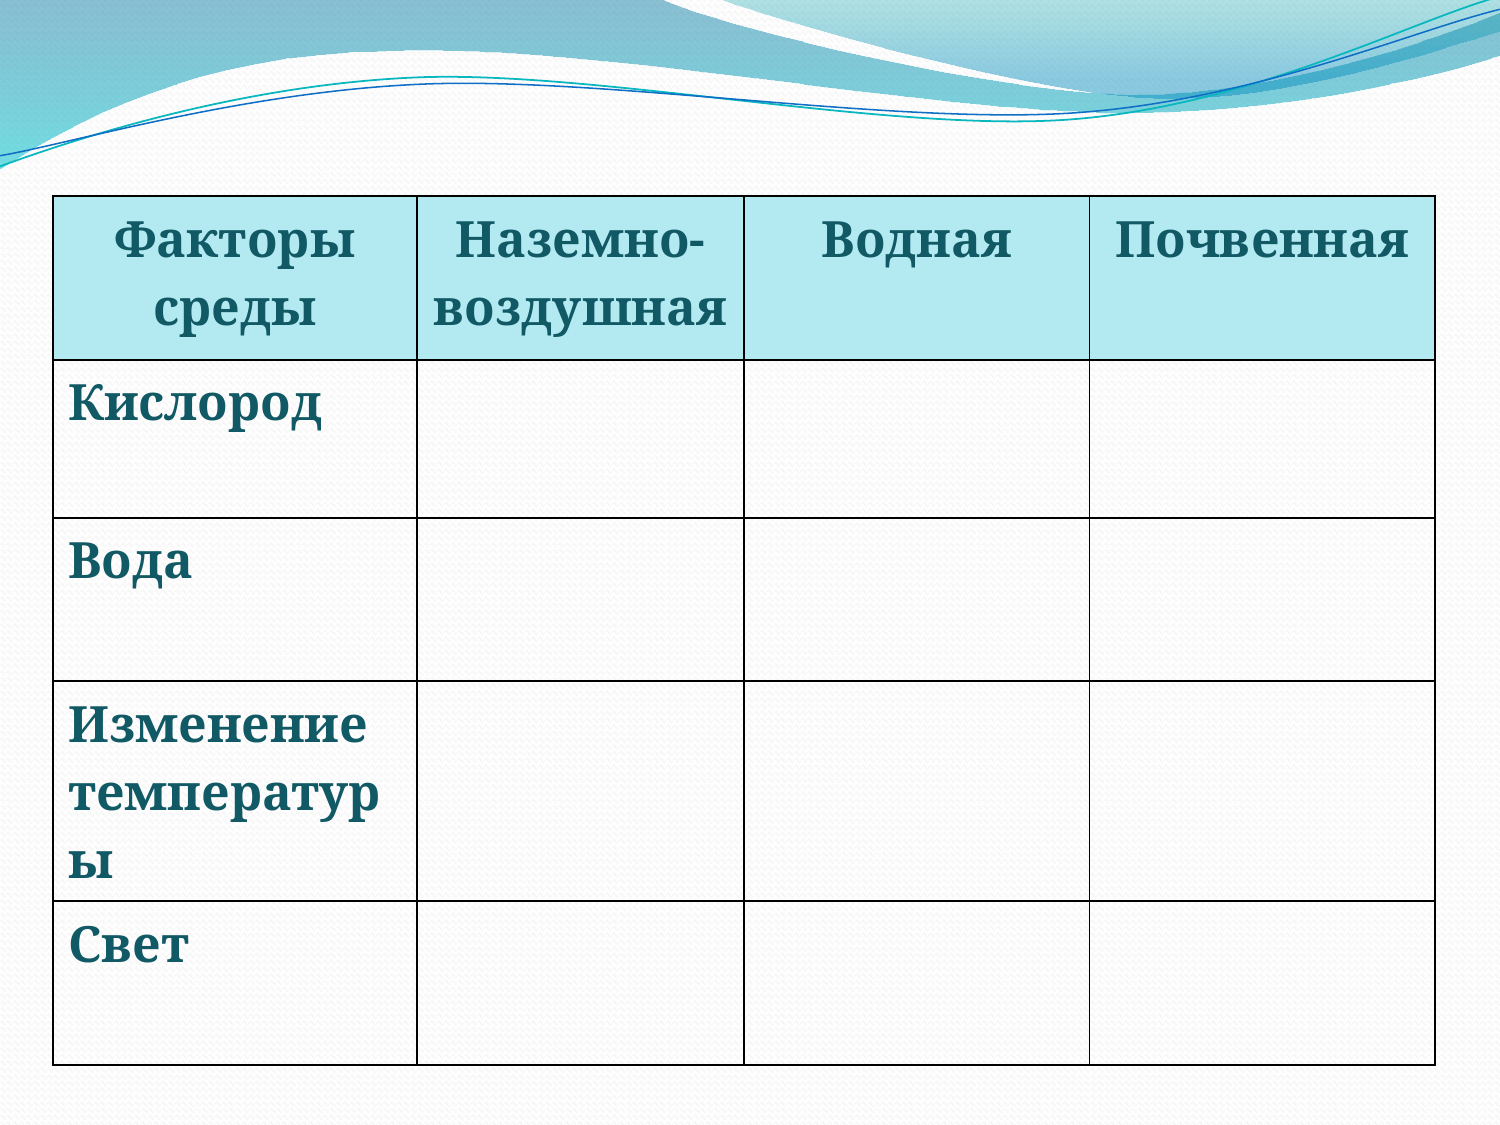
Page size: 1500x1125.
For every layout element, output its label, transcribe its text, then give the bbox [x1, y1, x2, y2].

table_cell [1090, 902, 1434, 1064]
table_cell [1090, 361, 1434, 517]
table_cell [745, 902, 1089, 1064]
table_cell [745, 361, 1089, 517]
table_cell Вода [54, 519, 416, 680]
table_cell Свет [54, 902, 416, 1064]
table_cell [418, 902, 743, 1064]
table_header Факторы среды [54, 197, 416, 359]
table_header Почвенная [1090, 197, 1434, 359]
table_cell [418, 519, 743, 680]
table_header Водная [745, 197, 1089, 359]
table_cell [745, 519, 1089, 680]
table_cell [745, 682, 1089, 900]
table_header Наземно-воздушная [418, 197, 743, 359]
table_cell [1090, 519, 1434, 680]
table_cell Изменение температуры [54, 682, 416, 900]
table_cell Кислород [54, 361, 416, 517]
table_cell [1090, 682, 1434, 900]
table_cell [418, 361, 743, 517]
table_cell [418, 682, 743, 900]
